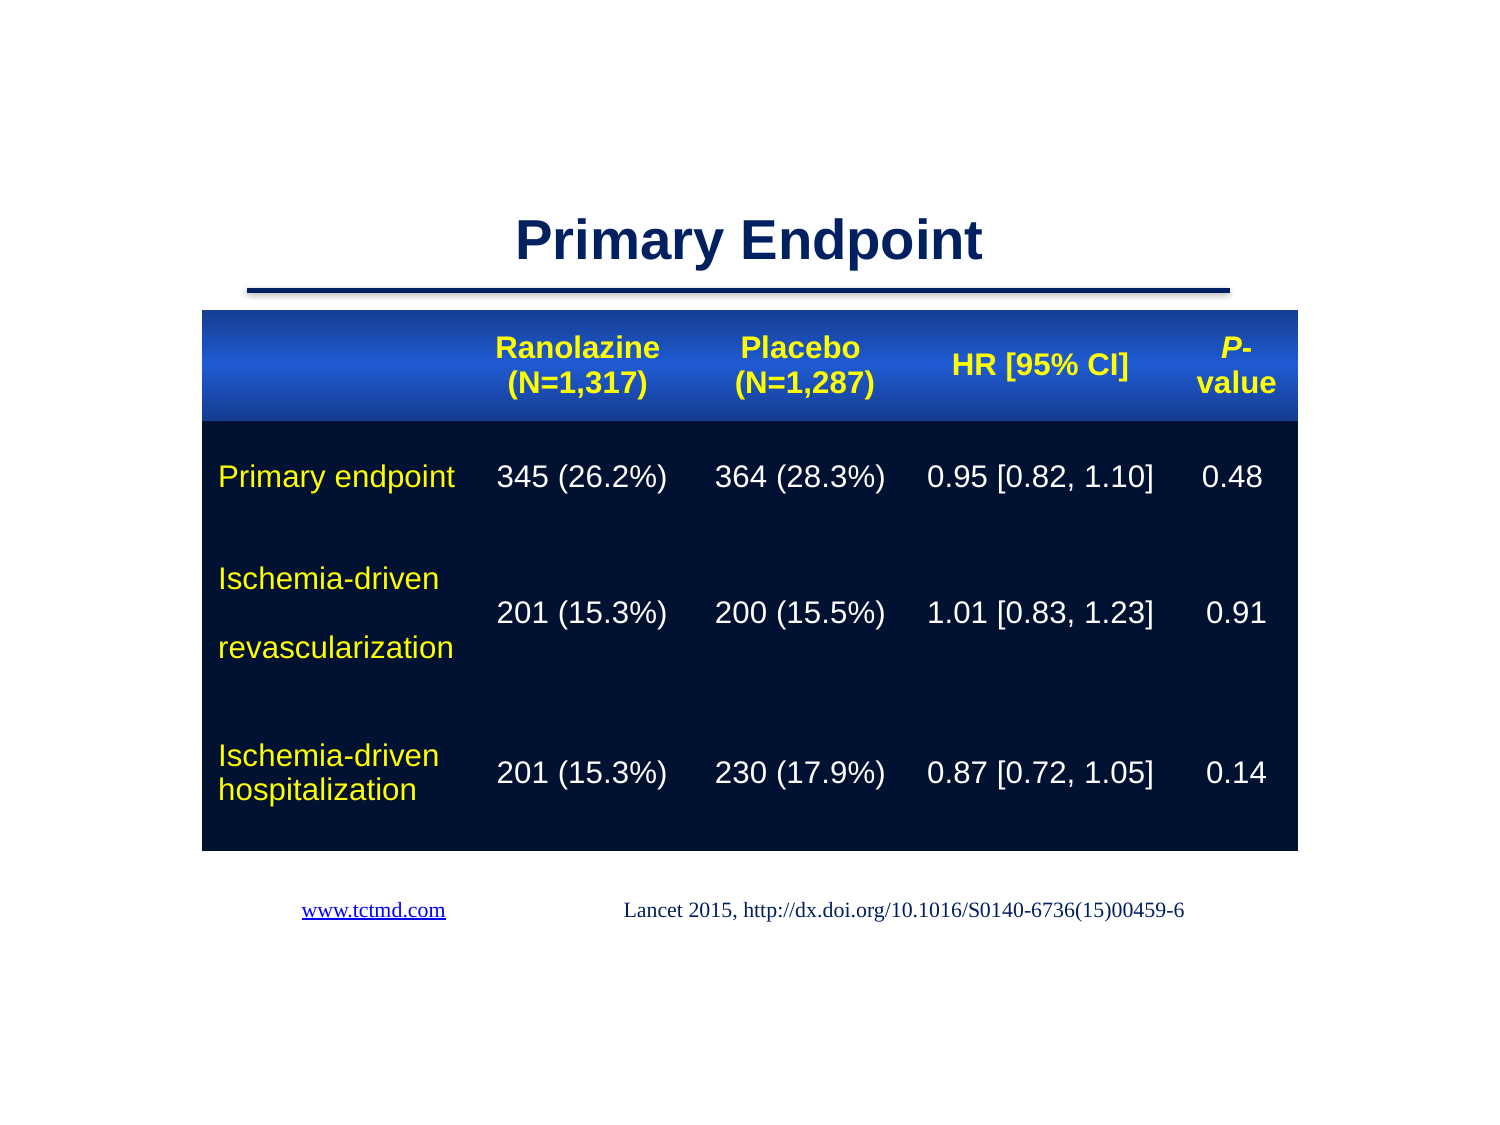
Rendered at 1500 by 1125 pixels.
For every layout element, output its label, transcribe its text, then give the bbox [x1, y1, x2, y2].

table_cell 364 (28.3%) [695, 421, 906, 533]
table_header [202, 310, 470, 421]
table_header Ranolazine (N=1,317) [470, 310, 695, 421]
table_cell Ischemia-driven hospitalization [202, 693, 470, 851]
table_cell 201 (15.3%) [470, 693, 695, 851]
table_cell 1.01 [0.83, 1.23] [906, 533, 1175, 693]
table_cell Ischemia-driven revascularization [202, 533, 470, 693]
table_header HR [95% CI] [906, 310, 1175, 421]
table_cell 0.87 [0.72, 1.05] [906, 693, 1175, 851]
table_cell 0.48 [1175, 421, 1298, 533]
text_box Primary Endpoint [271, 197, 1228, 286]
table_cell 345 (26.2%) [470, 421, 695, 533]
table_cell 0.95 [0.82, 1.10] [906, 421, 1175, 533]
table_header P-value [1175, 310, 1298, 421]
table_cell 200 (15.5%) [695, 533, 906, 693]
table_cell 0.14 [1175, 693, 1298, 851]
table_cell Primary endpoint [202, 421, 470, 533]
table_cell 0.91 [1175, 533, 1298, 693]
text_box www.tctmd.com Lancet 2015, http://dx.doi.org/10.1016/S0140-6736(15)00459-6 [286, 887, 1201, 929]
table_cell 230 (17.9%) [695, 693, 906, 851]
table_cell 201 (15.3%) [470, 533, 695, 693]
table_header Placebo (N=1,287) [695, 310, 906, 421]
